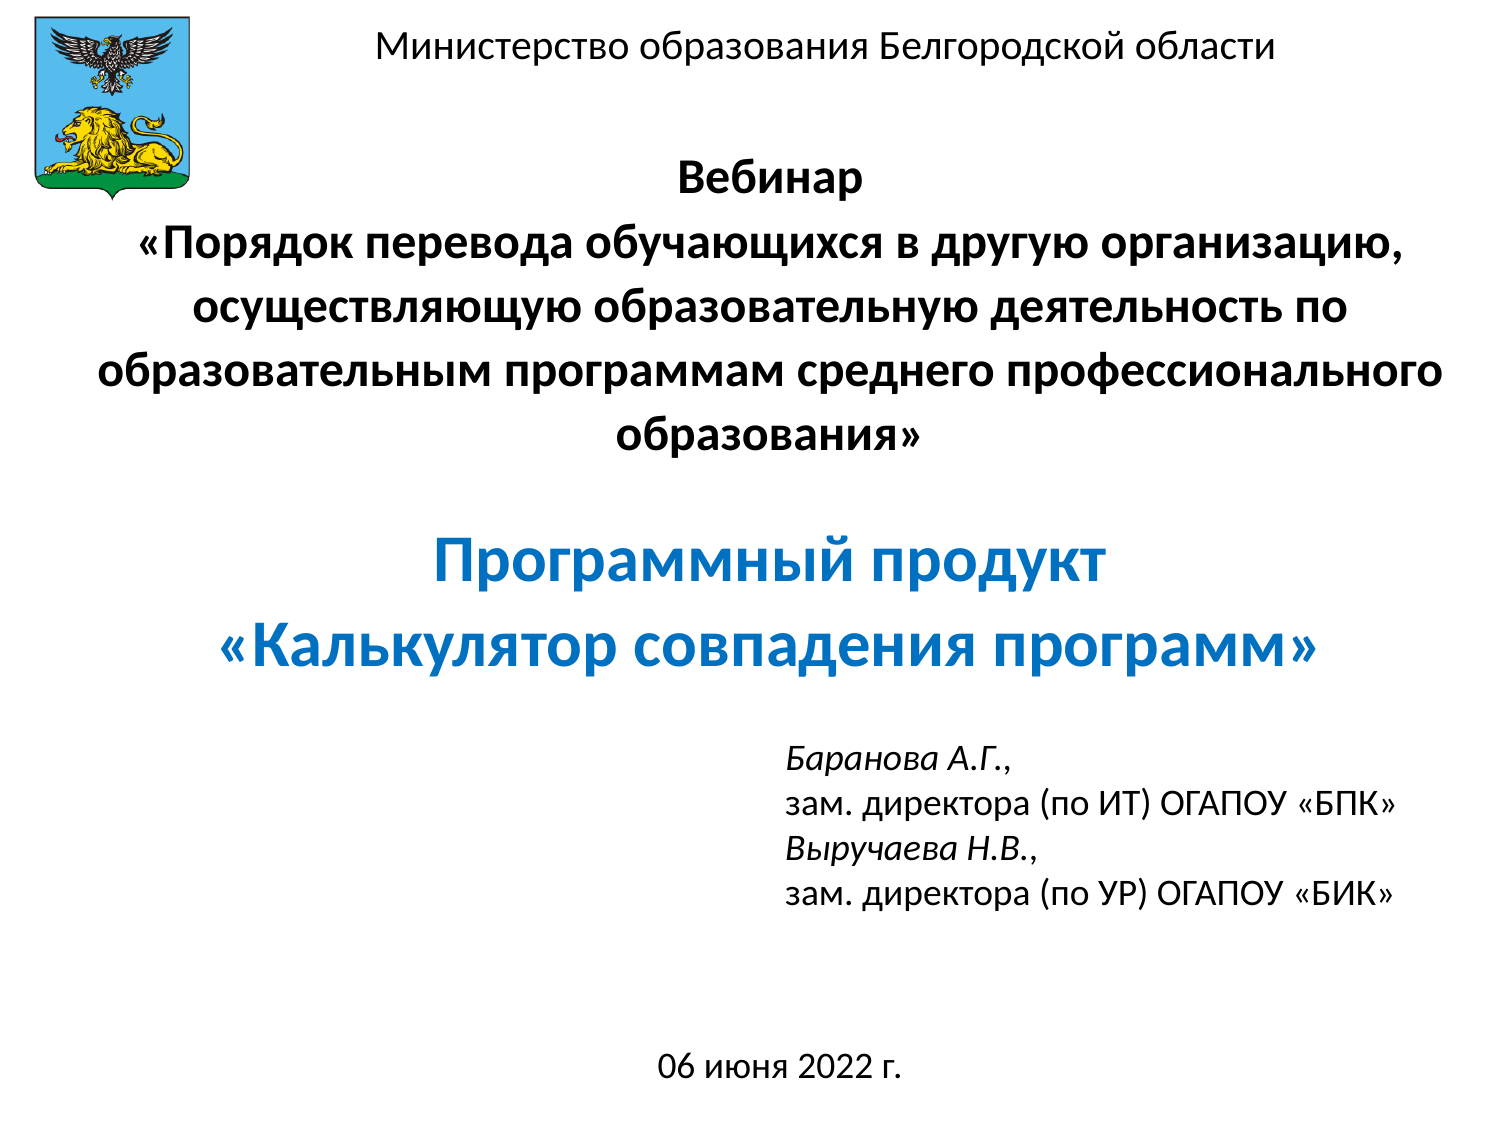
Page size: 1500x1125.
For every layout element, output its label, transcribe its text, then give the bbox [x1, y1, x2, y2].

picture [34, 16, 190, 201]
text_box Баранова А.Г., зам. директора (по ИТ) ОГАПОУ «БПК» Выручаева Н.В., зам. директора (по УР) ОГАПОУ «БИК» [770, 725, 1493, 926]
text_box Вебинар «Порядок перевода обучающихся в другую организацию, осуществляющую образовательную деятельность по образовательным программам среднего профессионального образования» Программный продукт «Калькулятор совпадения программ» [79, 132, 1462, 688]
text_box 06 июня 2022 г. [516, 1033, 1044, 1093]
text_box Министерство образования Белгородской области [190, 16, 1471, 85]
